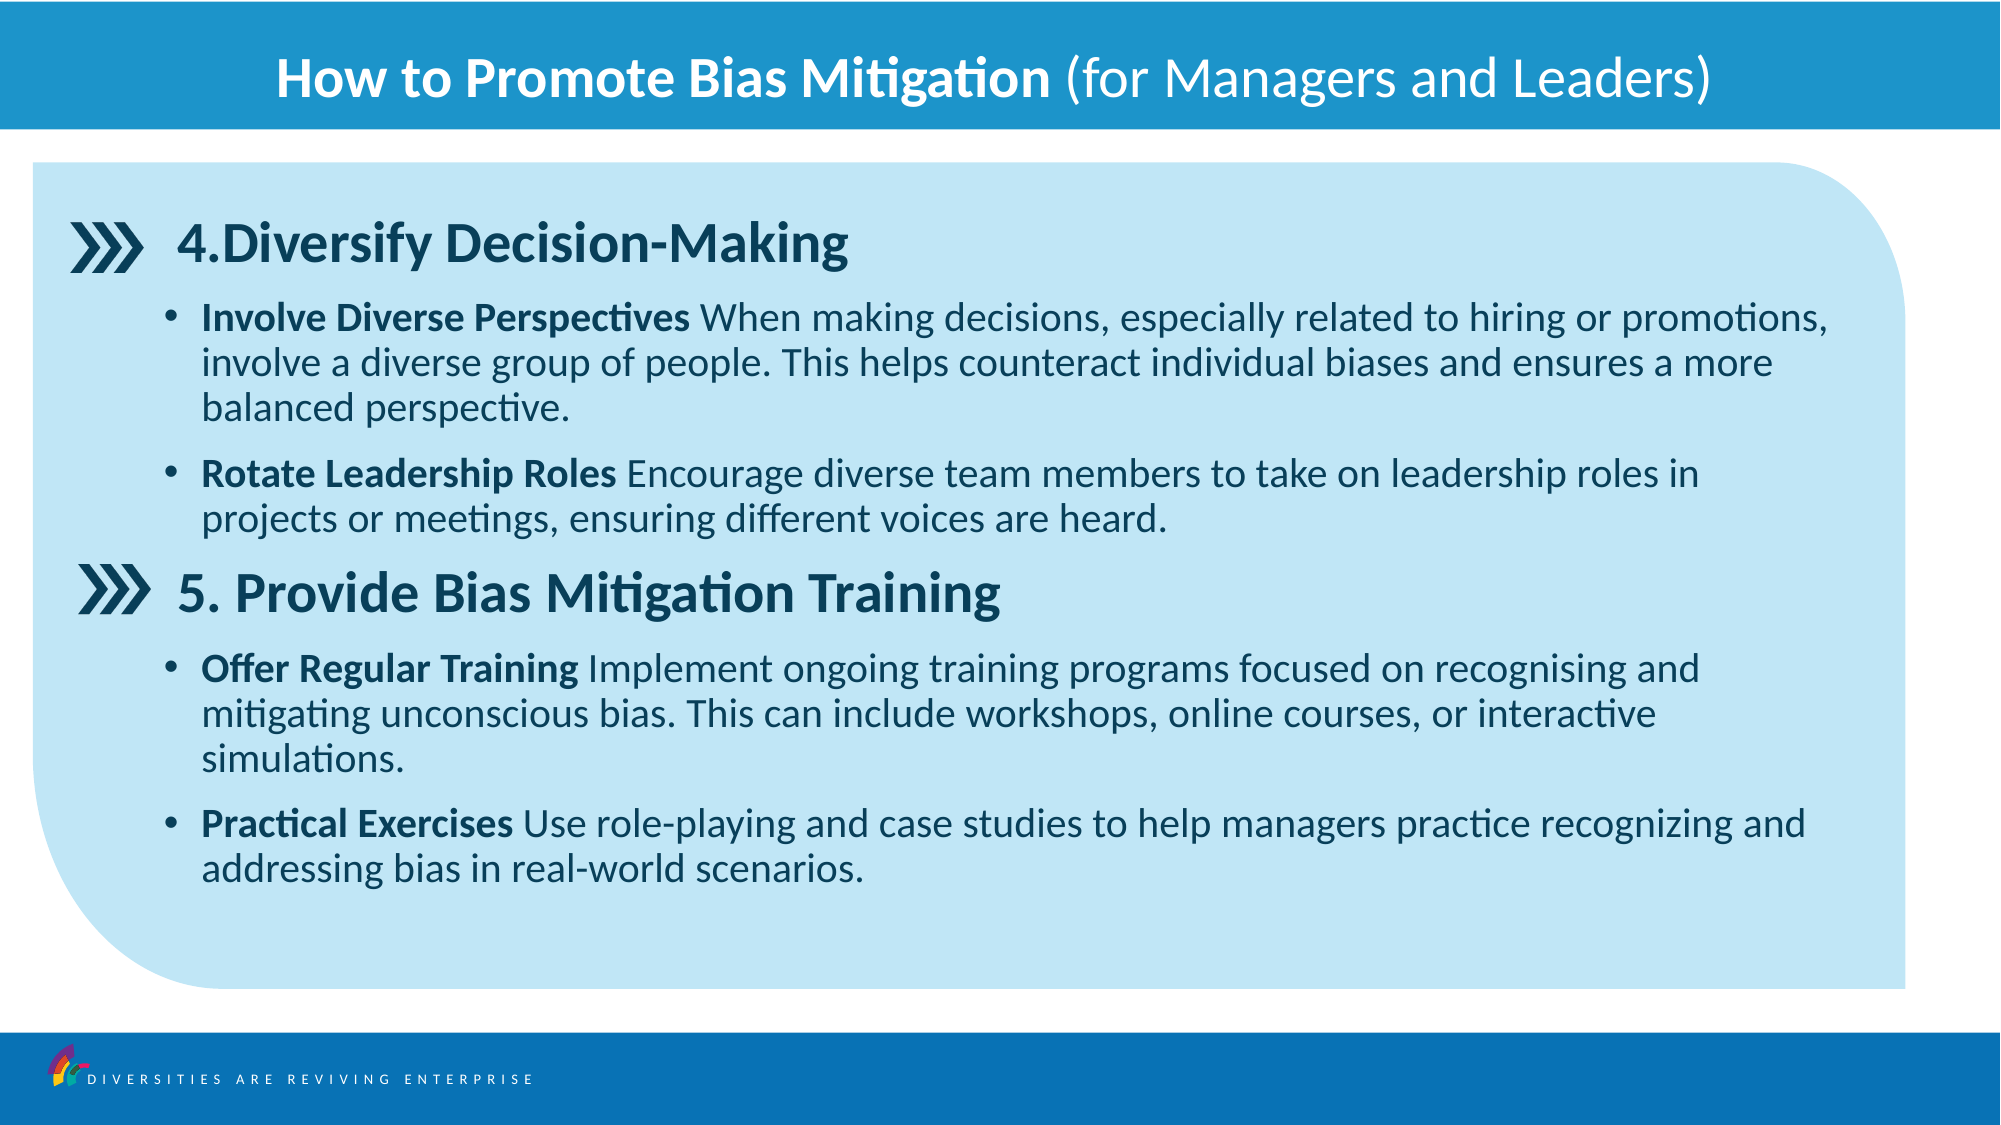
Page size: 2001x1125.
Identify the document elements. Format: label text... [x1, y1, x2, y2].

text_box [0, 1, 2000, 130]
text_box [32, 162, 1906, 989]
text_box [0, 130, 2000, 1034]
picture [71, 546, 157, 632]
picture [63, 204, 150, 291]
text_box How to Promote Bias Mitigation (for Managers and Leaders) [114, 25, 1877, 122]
text_box 4.Diversify Decision-Making Involve Diverse Perspectives When making decisions, especially related to hiring or promotions, involve a diverse group of people. This helps counteract individual biases and ensures a more balanced perspective. Rotate Leadership Roles Encourage diverse team members to take on leadership roles in projects or meetings, ensuring different voices are heard. 5. Provide Bias Mitigation Training Offer Regular Training Implement ongoing training programs focused on recognising and mitigating unconscious bias. This can include workshops, online courses, or interactive simulations. Practical Exercises Use role-playing and case studies to help managers practice recognizing and addressing bias in real-world scenarios. [149, 516, 1851, 775]
